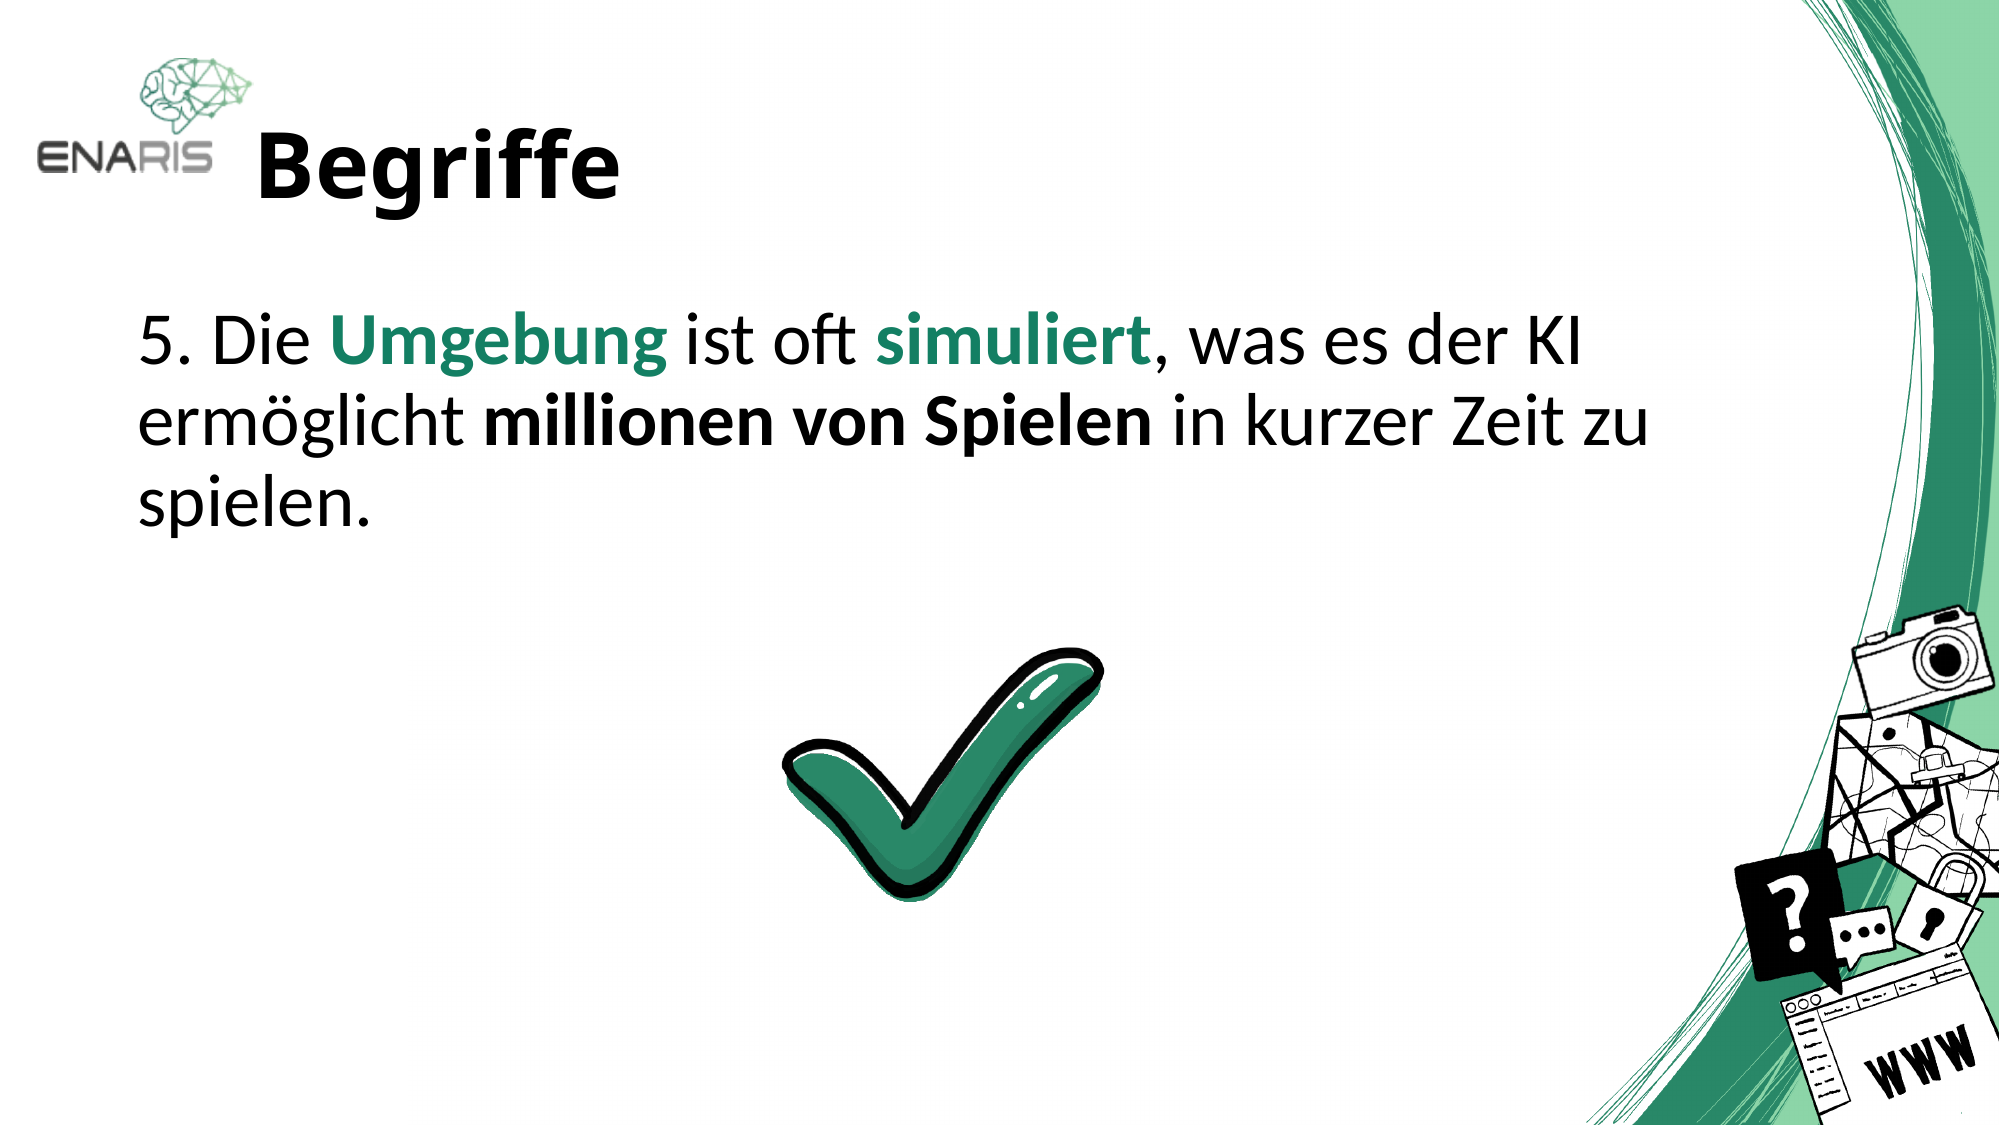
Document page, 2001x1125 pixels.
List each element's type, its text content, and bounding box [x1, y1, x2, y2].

picture [408, 0, 1999, 1125]
title Begriffe [253, 59, 1863, 278]
list 5. Die Umgebung ist oft simuliert, was es der KI ermöglicht millionen von Spielen in kurzer Zeit zu spielen. [137, 299, 1728, 1014]
picture [37, 58, 254, 173]
